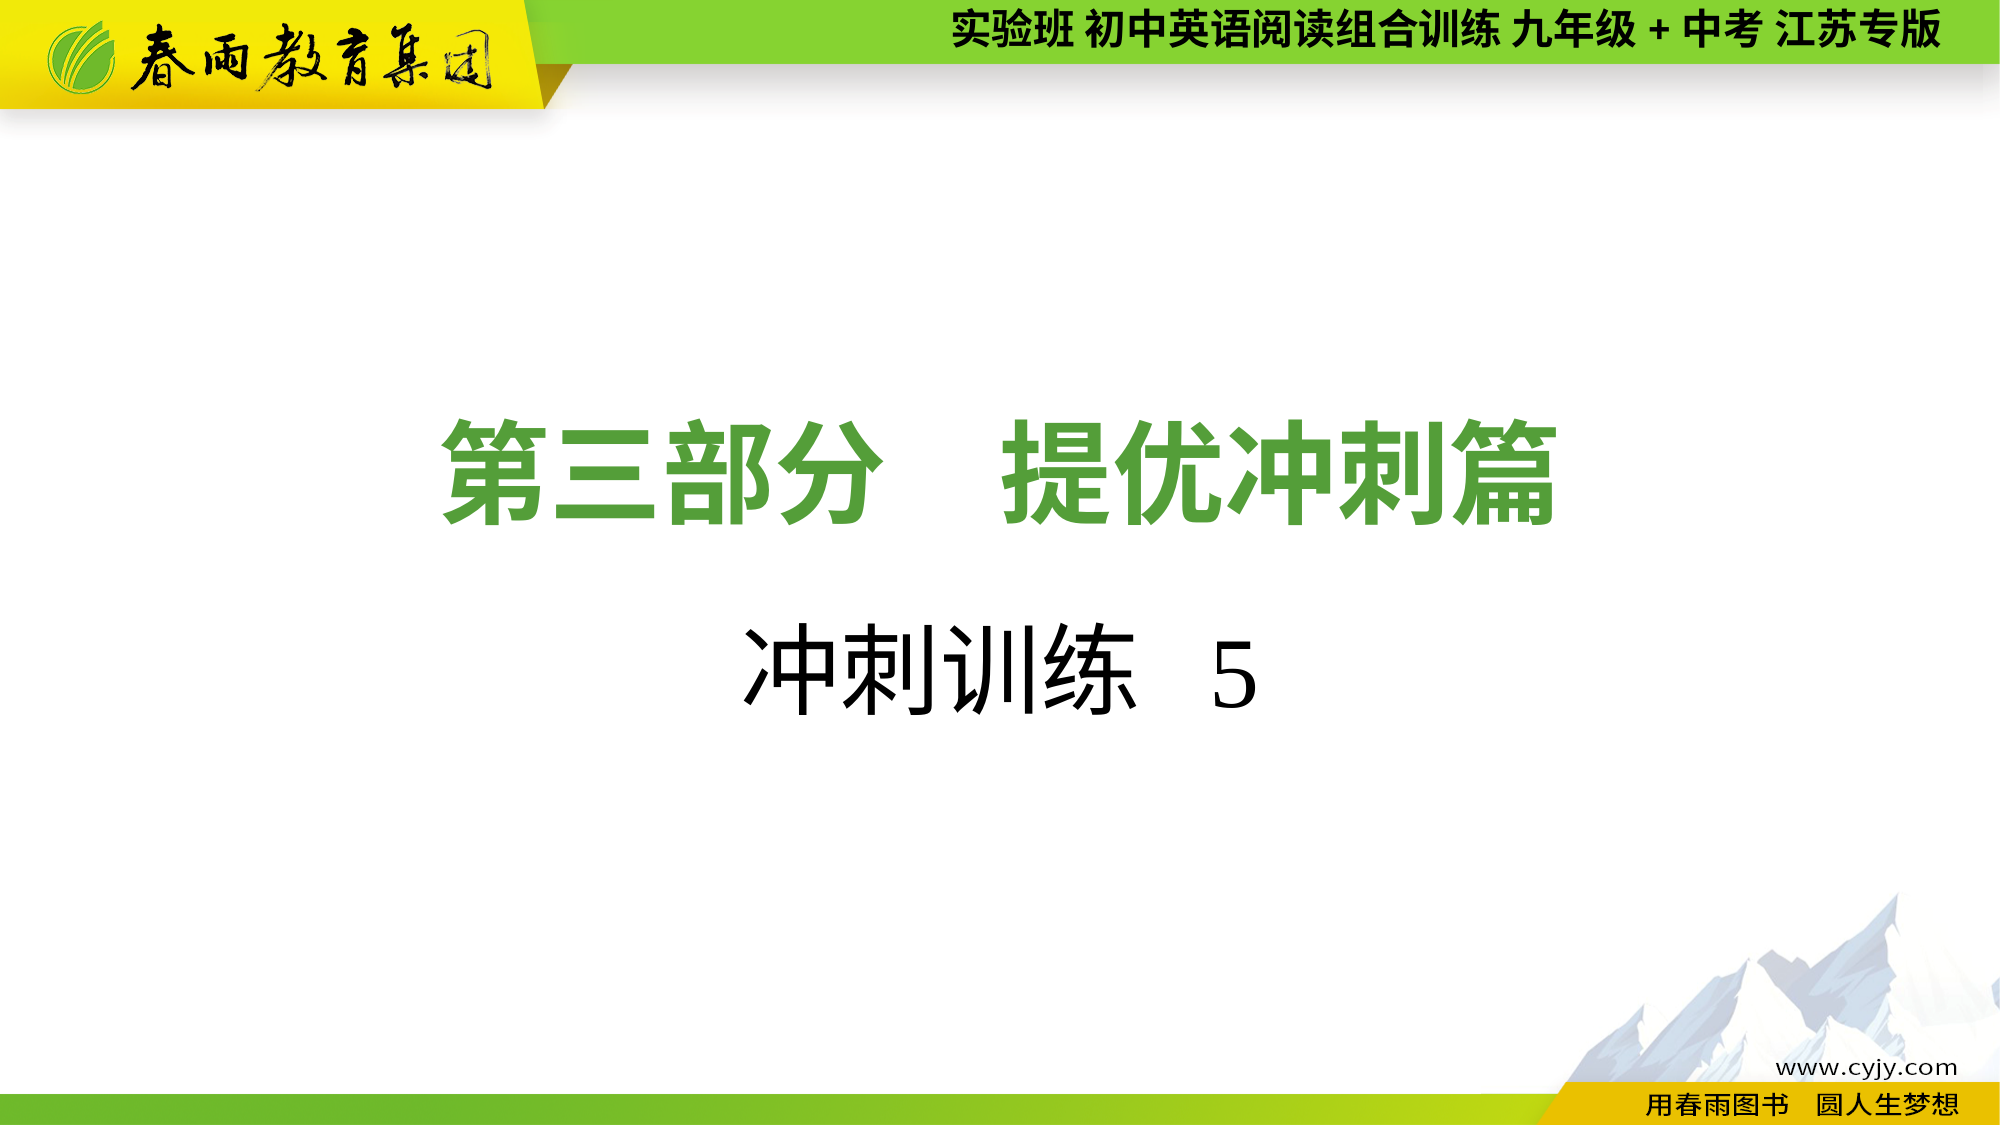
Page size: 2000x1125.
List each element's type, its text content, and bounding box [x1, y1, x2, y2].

text_box 冲刺训练 5 [54, 540, 1946, 736]
text_box 第三部分 提优冲刺篇 [54, 327, 1946, 540]
picture [0, 0, 2000, 1125]
